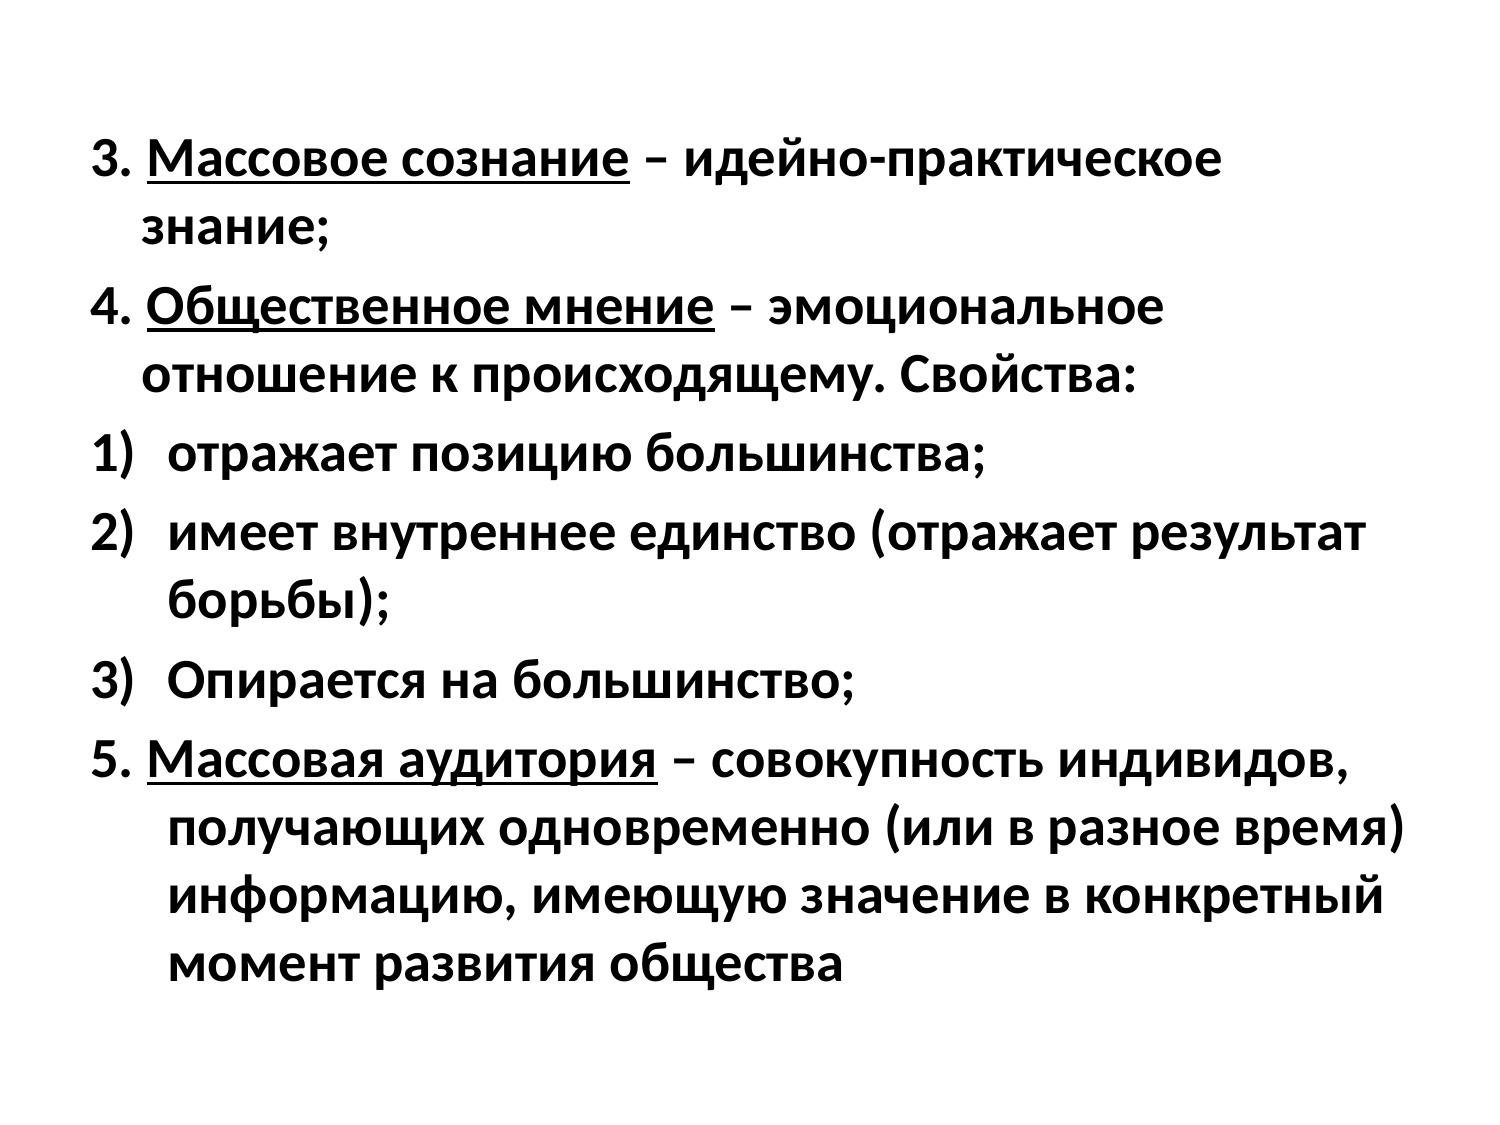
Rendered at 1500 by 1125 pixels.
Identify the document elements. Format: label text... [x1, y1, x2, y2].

list 3. Массовое сознание – идейно-практическое знание; 4. Общественное мнение – эмоциональное отношение к происходящему. Свойства: отражает позицию большинства; имеет внутреннее единство (отражает результат борьбы); Опирается на большинство; 5. Массовая аудитория – совокупность индивидов, получающих одновременно (или в разное время) информацию, имеющую значение в конкретный момент развития общества [75, 112, 1425, 1005]
